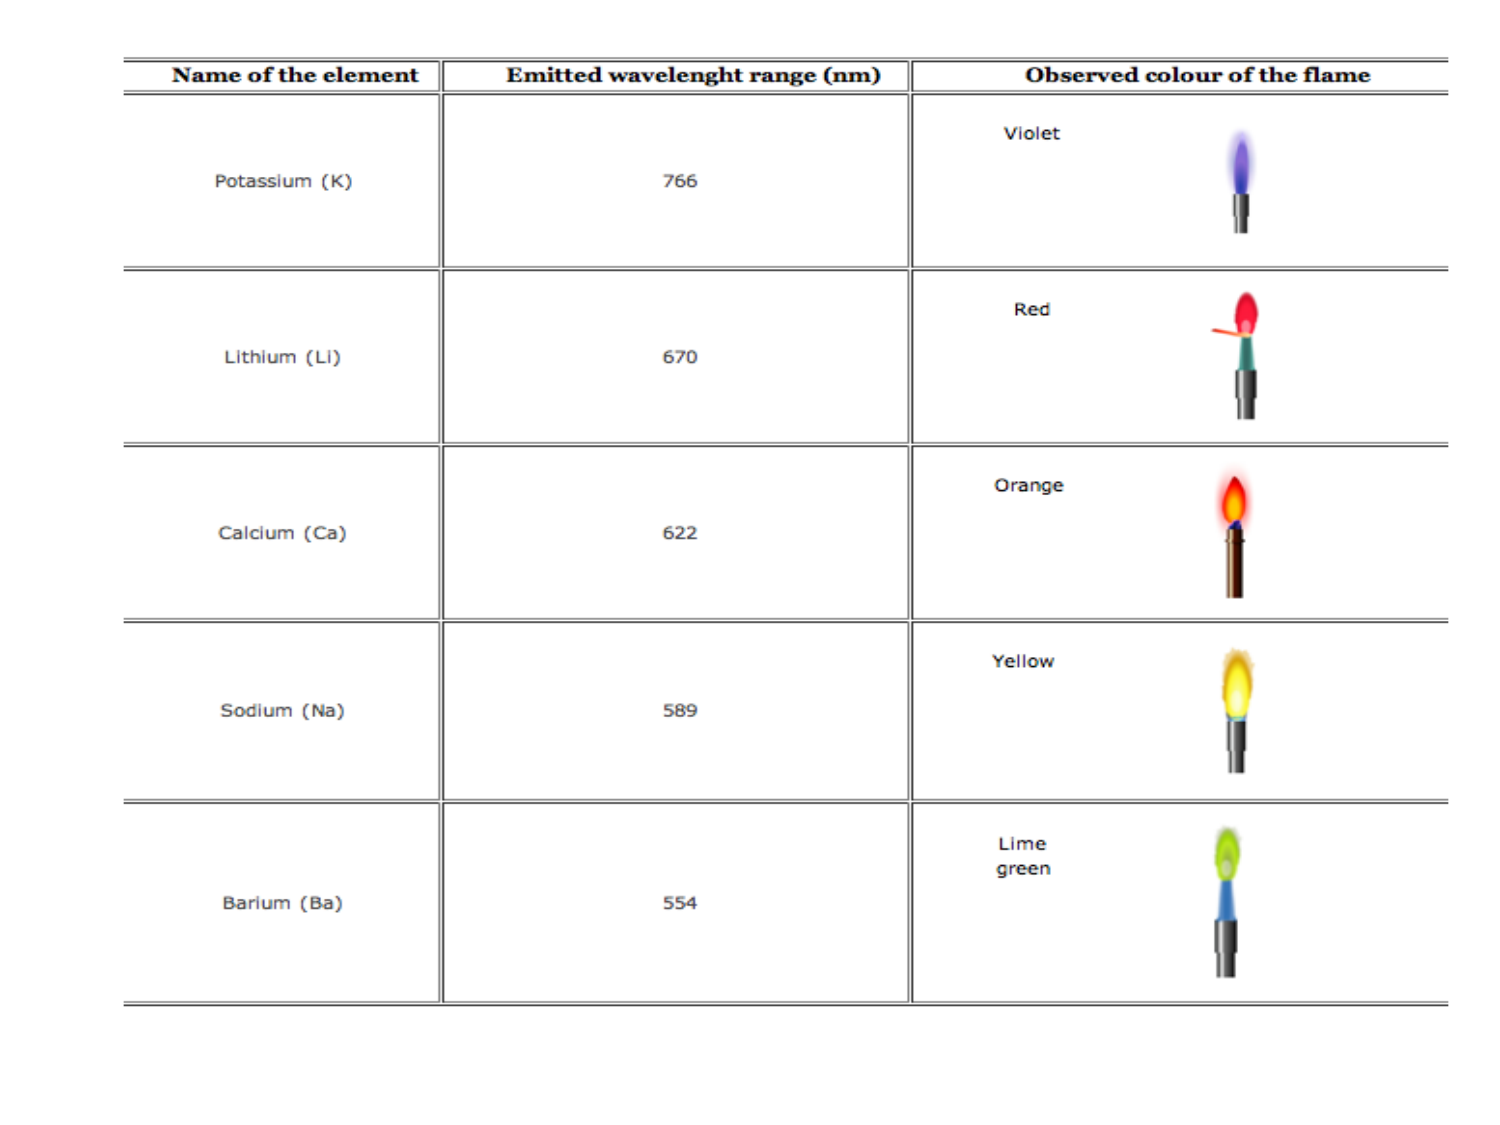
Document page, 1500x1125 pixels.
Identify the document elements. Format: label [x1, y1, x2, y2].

list [123, 50, 1449, 1011]
